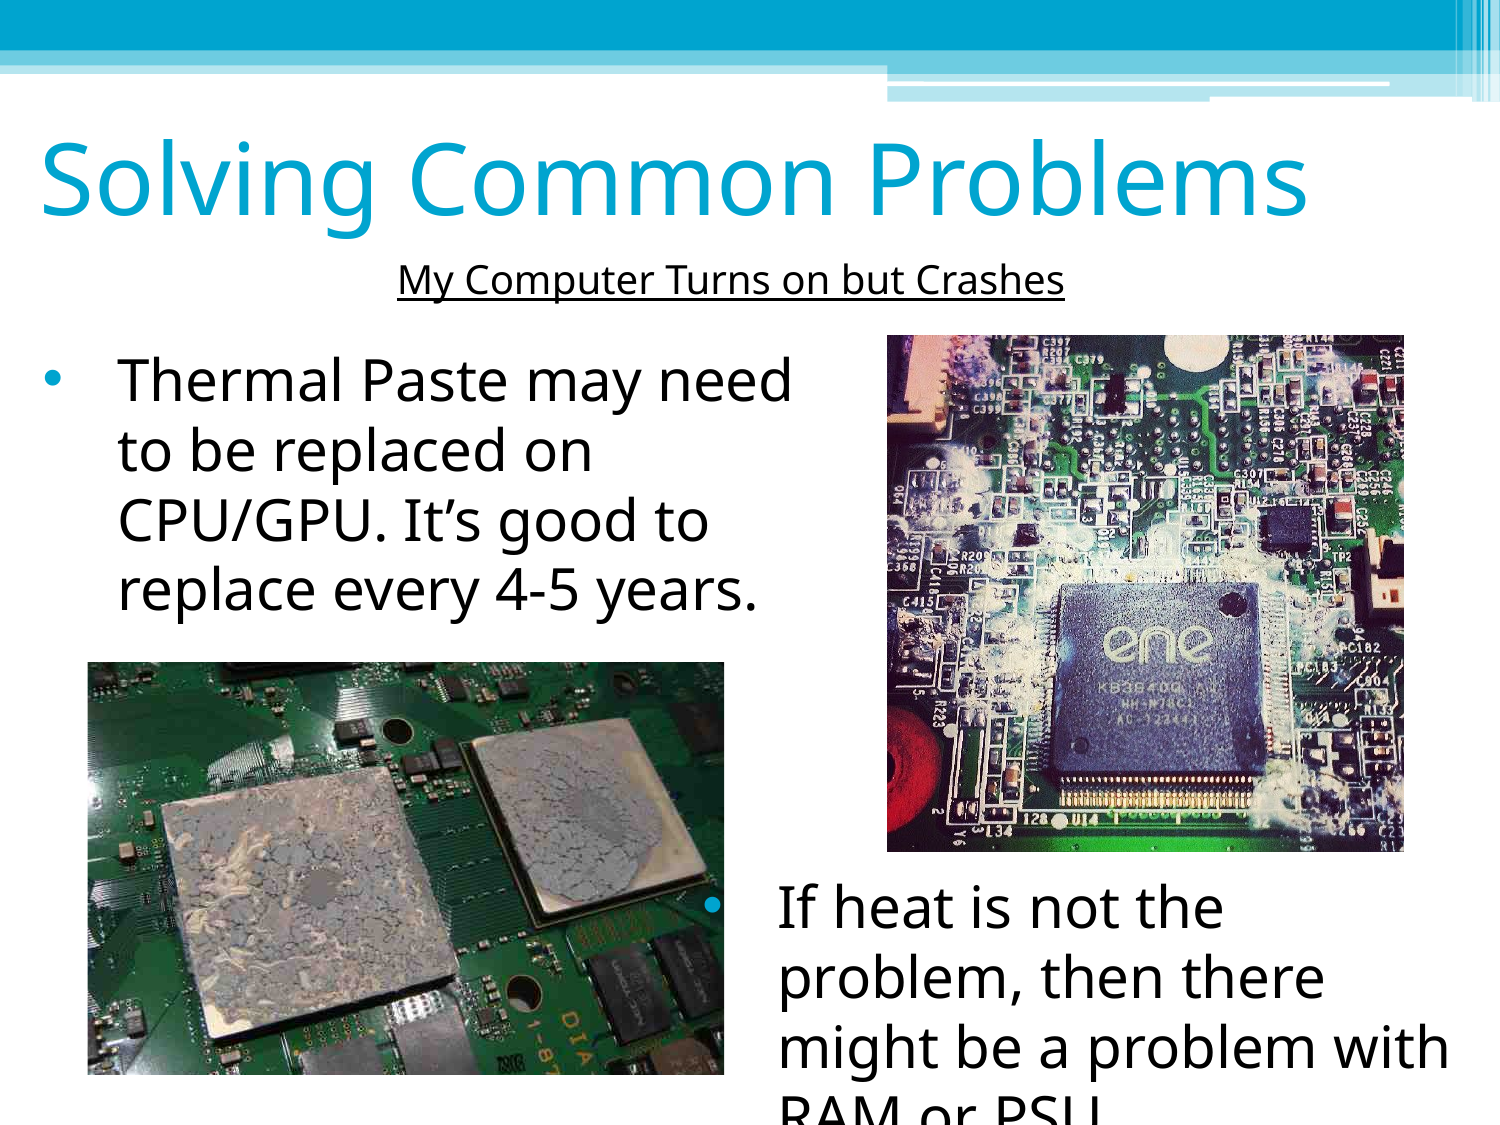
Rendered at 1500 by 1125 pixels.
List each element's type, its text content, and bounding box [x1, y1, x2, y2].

title Solving Common Problems [24, 87, 1500, 263]
picture [887, 335, 1404, 852]
text_box Thermal Paste may need to be replaced on CPU/GPU. It’s good to replace every 4-5 years. [27, 335, 838, 630]
text_box If heat is not the problem, then there might be a problem with RAM or PSU [687, 862, 1475, 1125]
picture [87, 662, 725, 1075]
list My Computer Turns on but Crashes [37, 247, 1425, 311]
